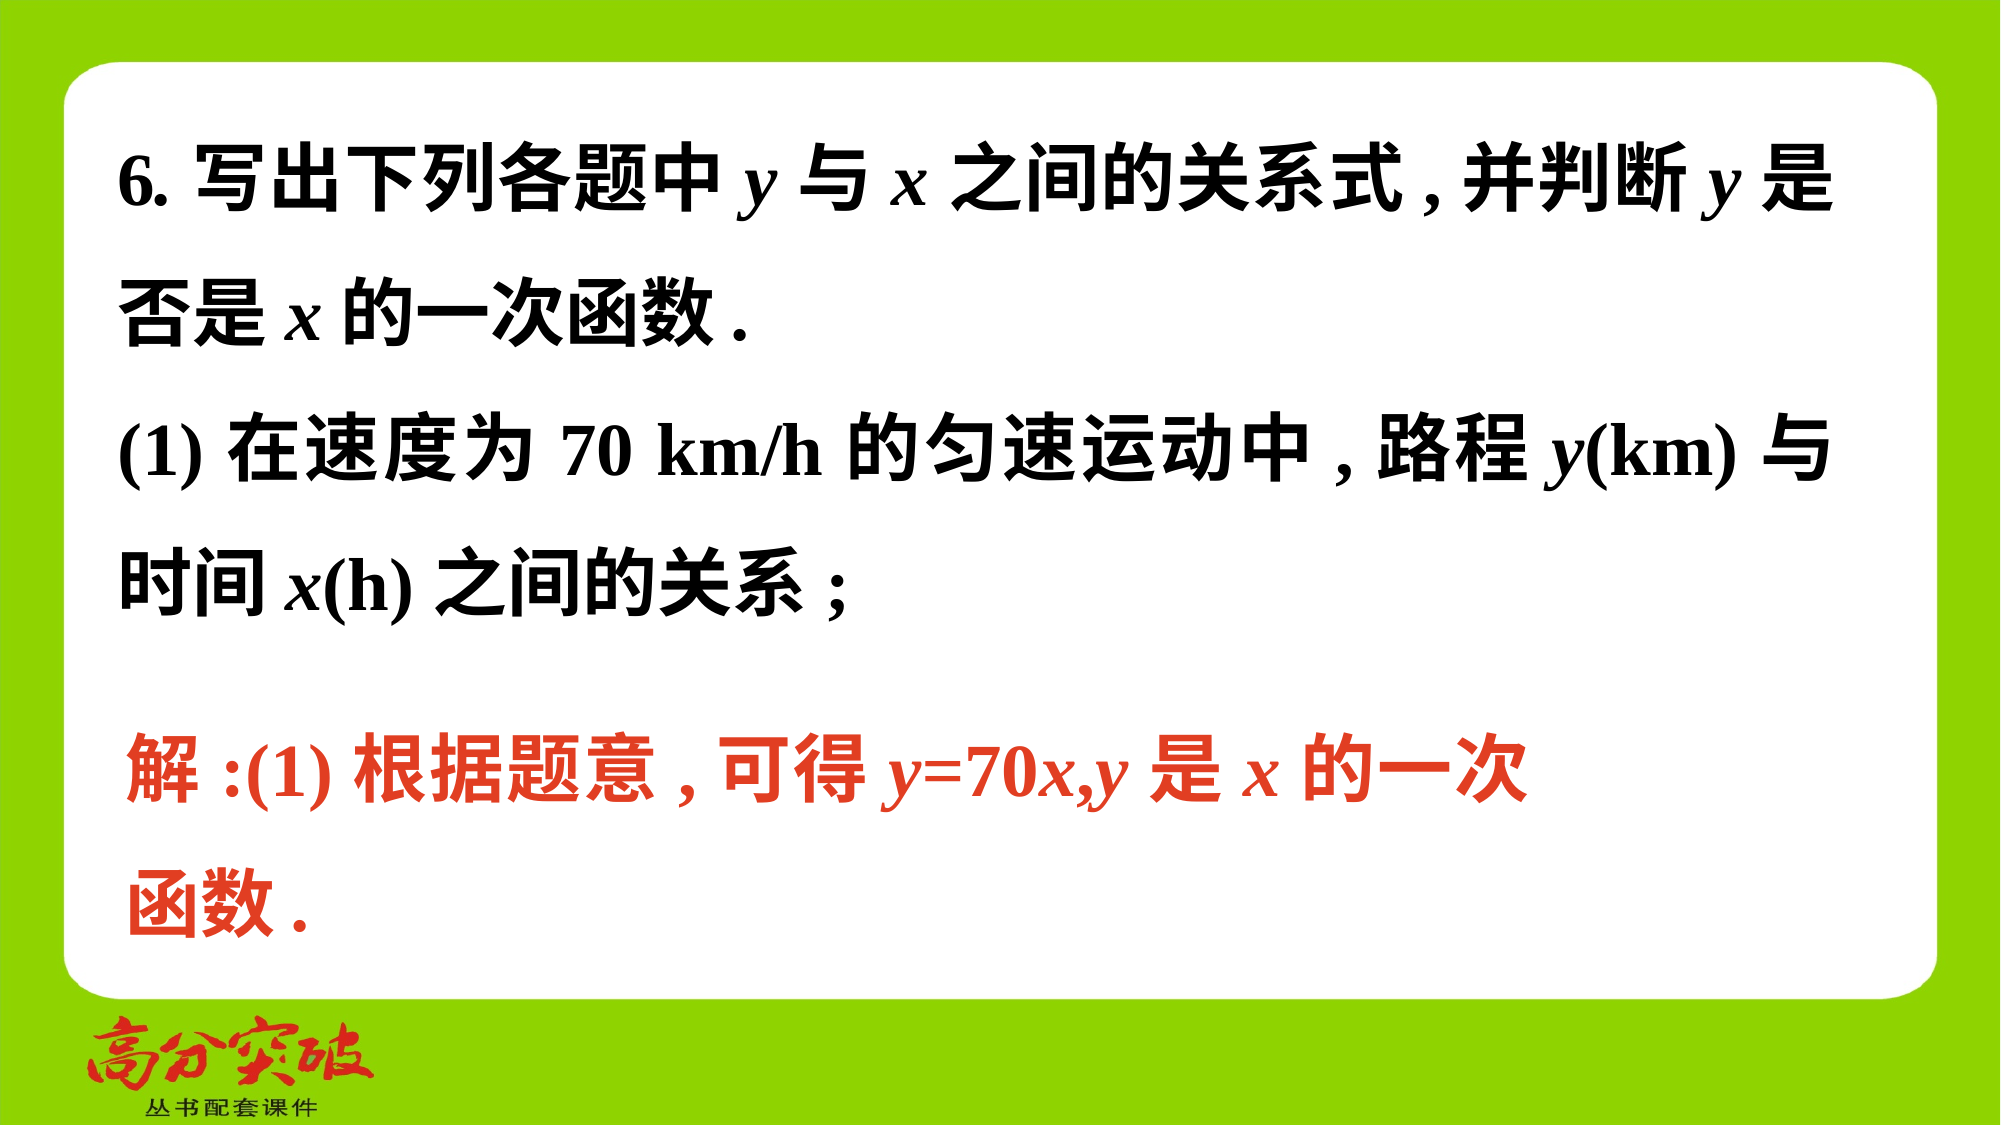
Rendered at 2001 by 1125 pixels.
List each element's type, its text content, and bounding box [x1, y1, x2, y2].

text_box 解:(1)根据题意,可得y=70x,y是x的一次函数. [111, 668, 1544, 819]
picture [0, 0, 2001, 1125]
text_box 6.写出下列各题中y与x之间的关系式,并判断y是否是x的一次函数. (1)在速度为70 km/h的匀速运动中,路程y(km)与时间x(h)之间的关系; [102, 78, 1851, 633]
